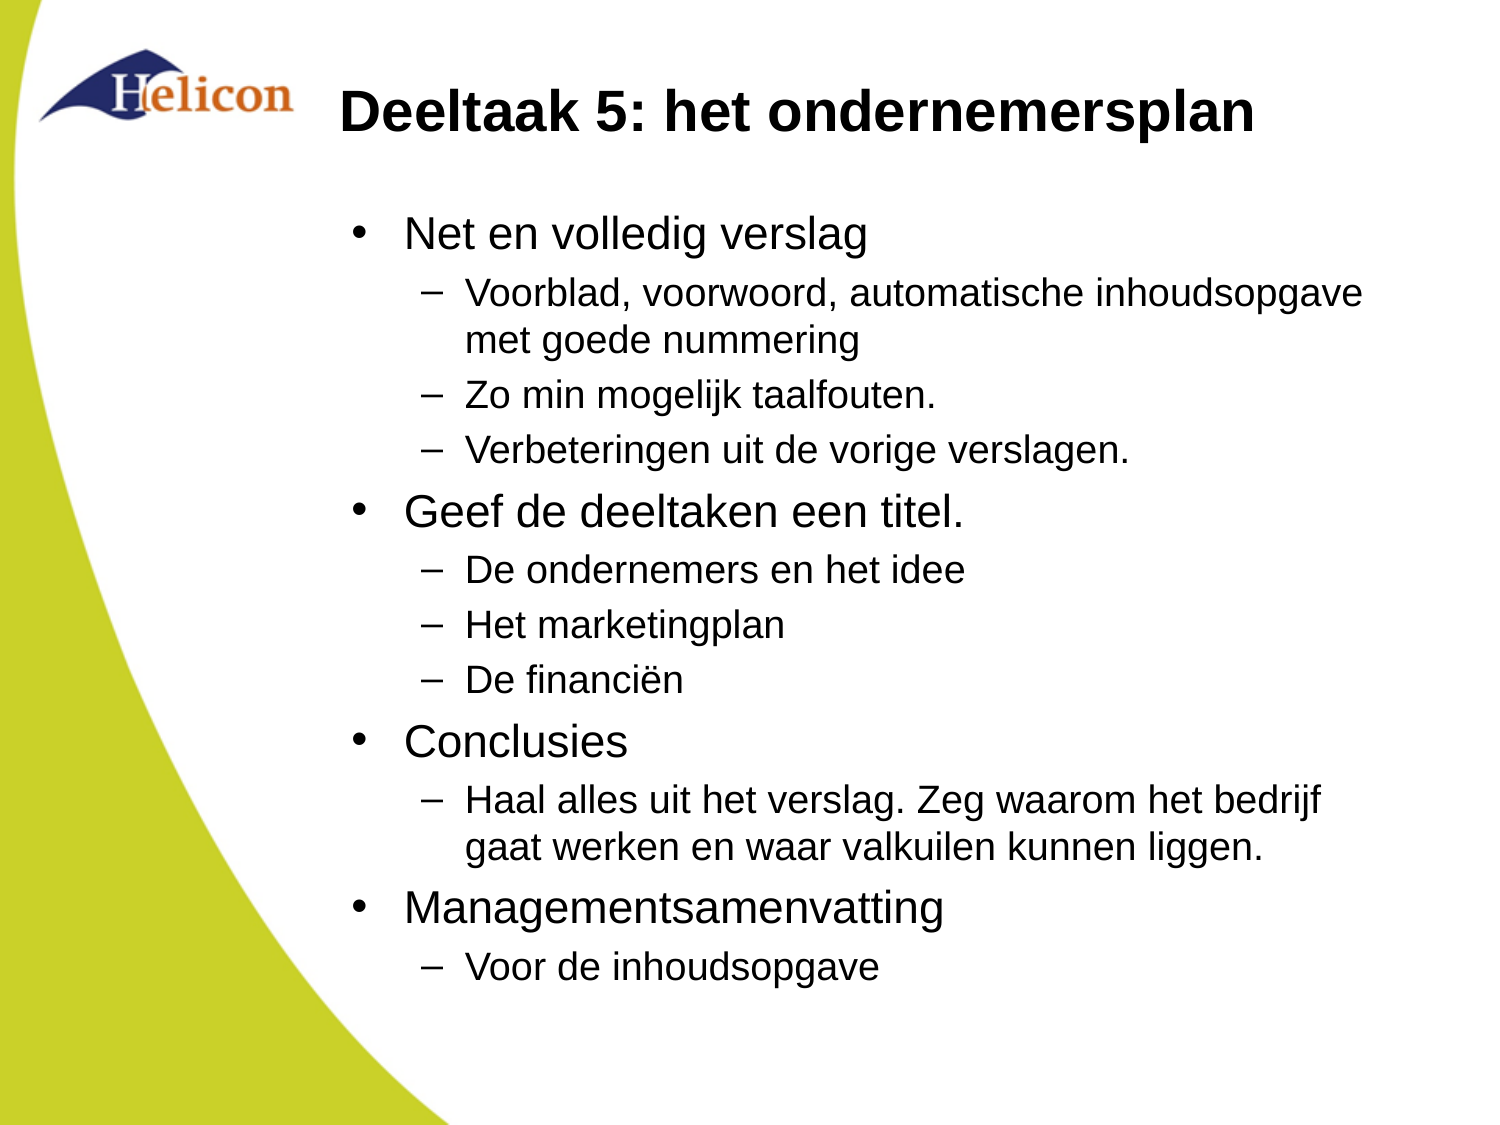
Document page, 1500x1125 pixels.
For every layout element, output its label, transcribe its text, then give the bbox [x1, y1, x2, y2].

title Deeltaak 5: het ondernemersplan [324, 54, 1415, 161]
list Net en volledig verslag Voorblad, voorwoord, automatische inhoudsopgave met goede nummering Zo min mogelijk taalfouten. Verbeteringen uit de vorige verslagen. Geef de deeltaken een titel. De ondernemers en het idee Het marketingplan De financiën Conclusies Haal alles uit het verslag. Zeg waarom het bedrijf gaat werken en waar valkuilen kunnen liggen. Managementsamenvatting Voor de inhoudsopgave [336, 196, 1425, 1005]
picture [0, 0, 1500, 1125]
